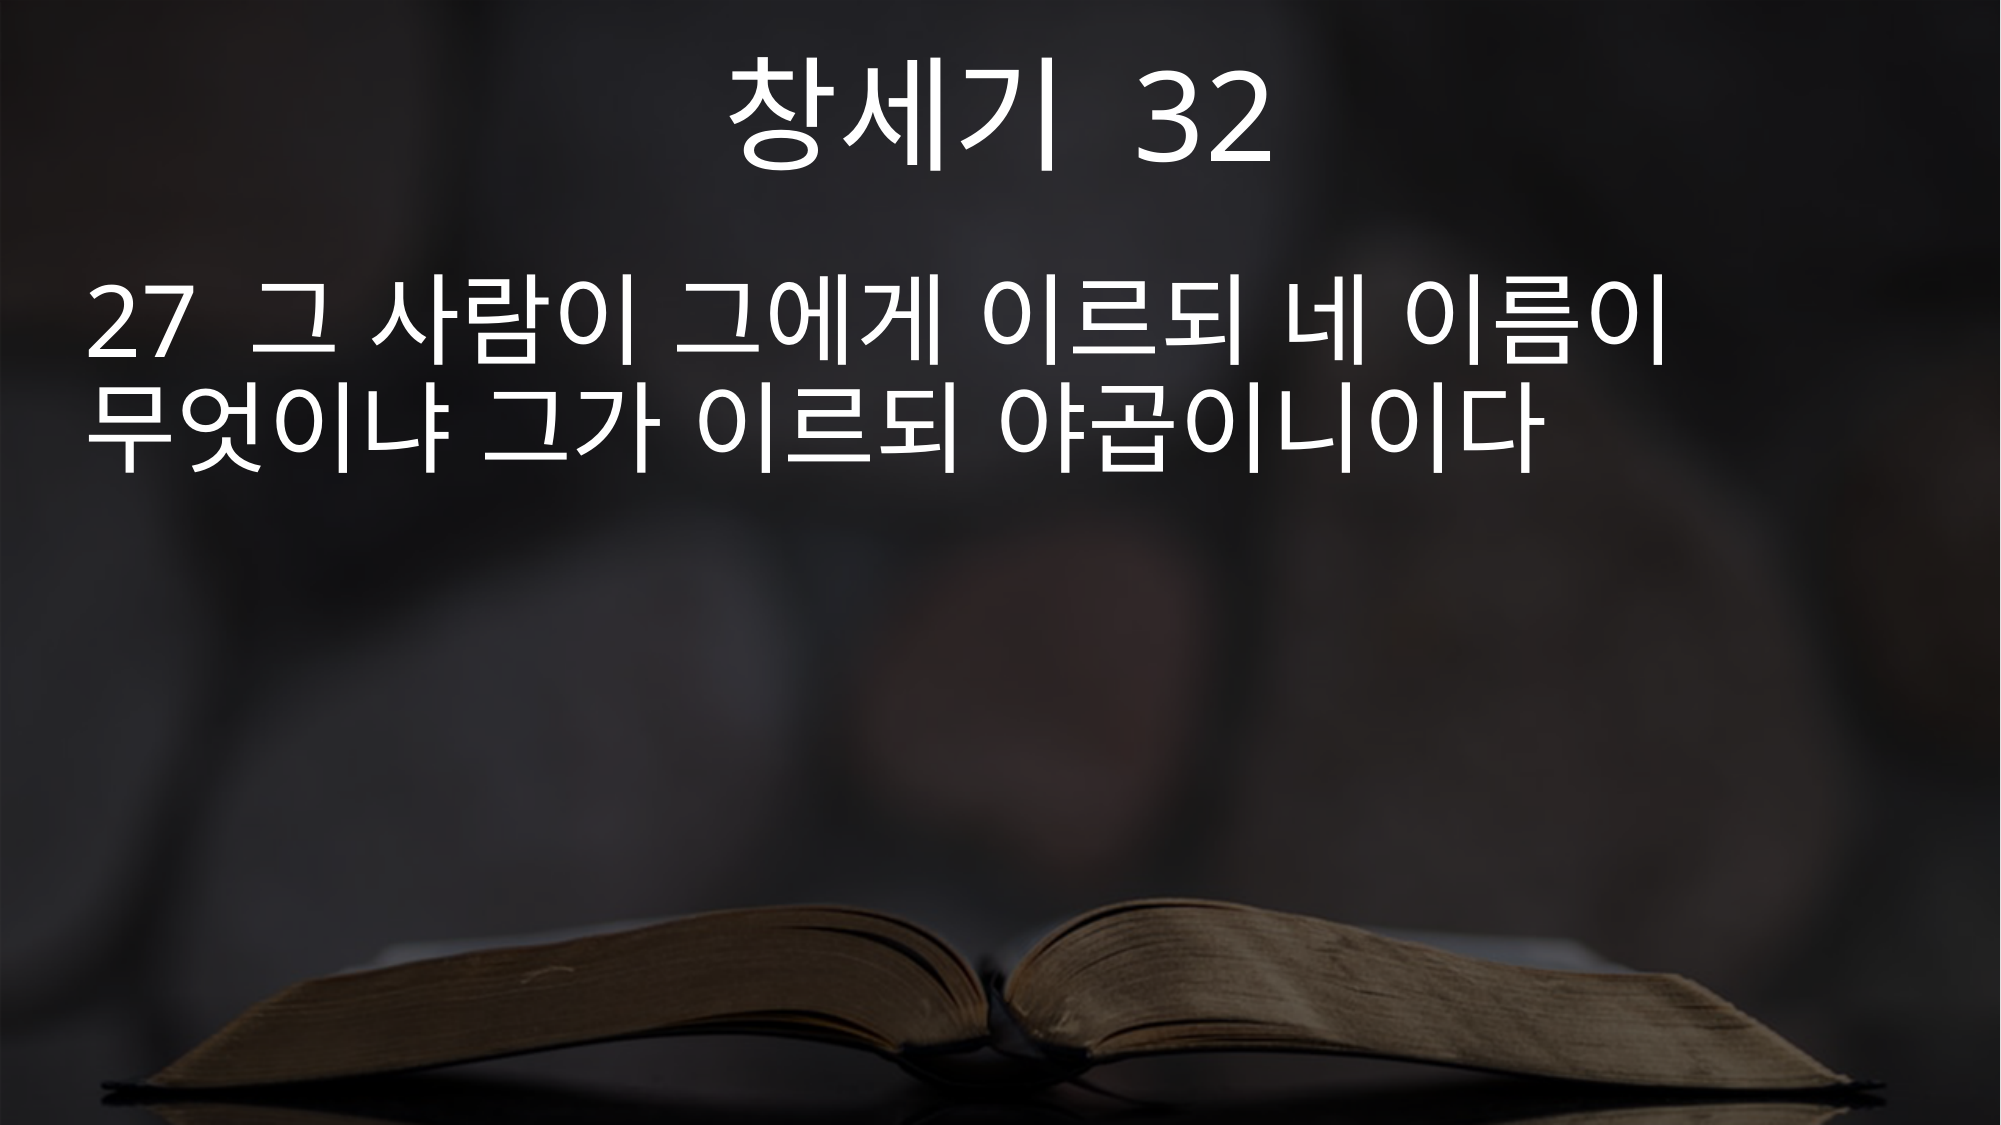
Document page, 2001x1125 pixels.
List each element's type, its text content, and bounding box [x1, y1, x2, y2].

picture [0, 0, 2001, 1125]
footer 창세기 32 [0, 32, 2000, 192]
list 27 그 사람이 그에게 이르되 네 이름이 무엇이냐 그가 이르되 야곱이니이다 [69, 263, 1953, 423]
